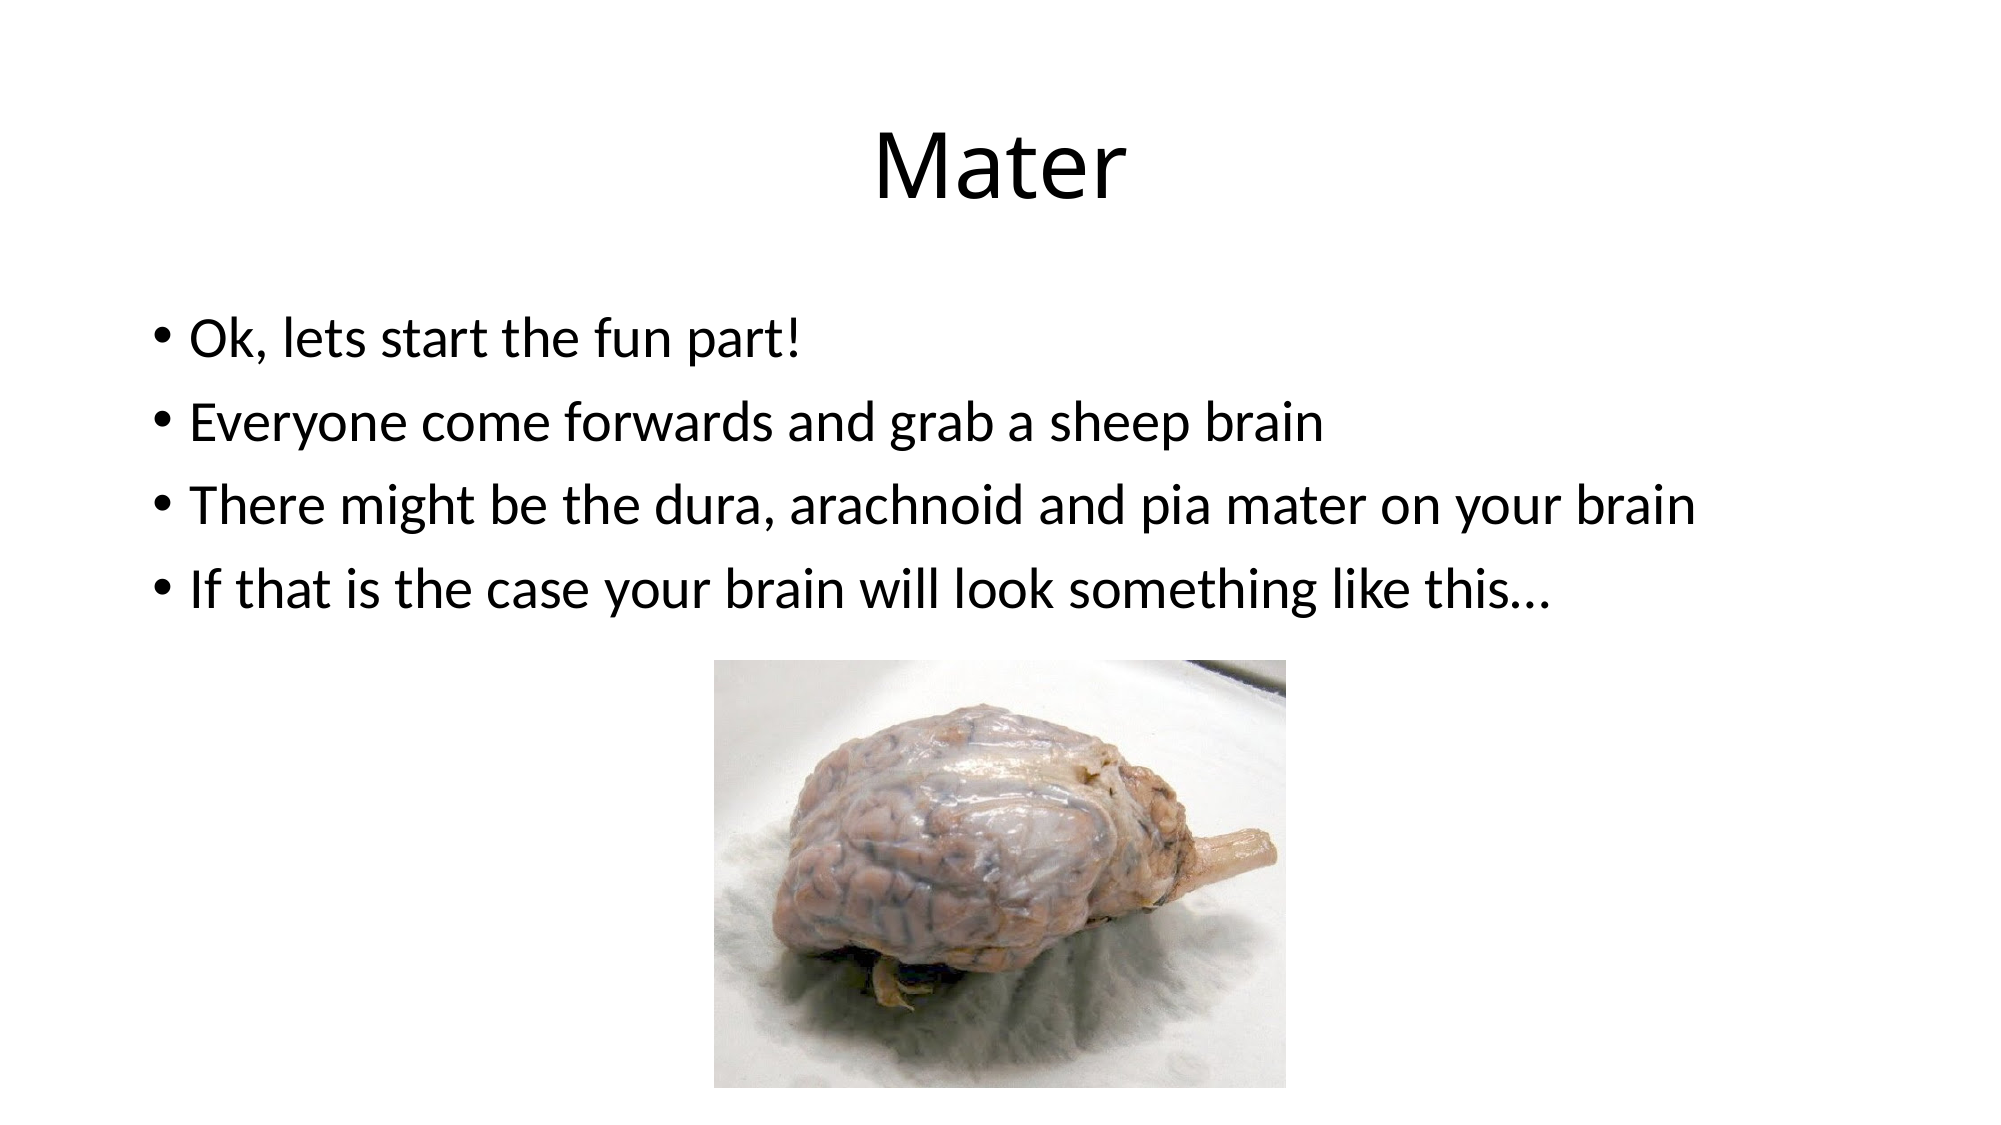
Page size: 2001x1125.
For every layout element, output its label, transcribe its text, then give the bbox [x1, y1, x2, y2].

list Ok, lets start the fun part! Everyone come forwards and grab a sheep brain There might be the dura, arachnoid and pia mater on your brain If that is the case your brain will look something like this… [137, 299, 1863, 638]
picture [714, 660, 1286, 1088]
title Mater [137, 59, 1863, 278]
